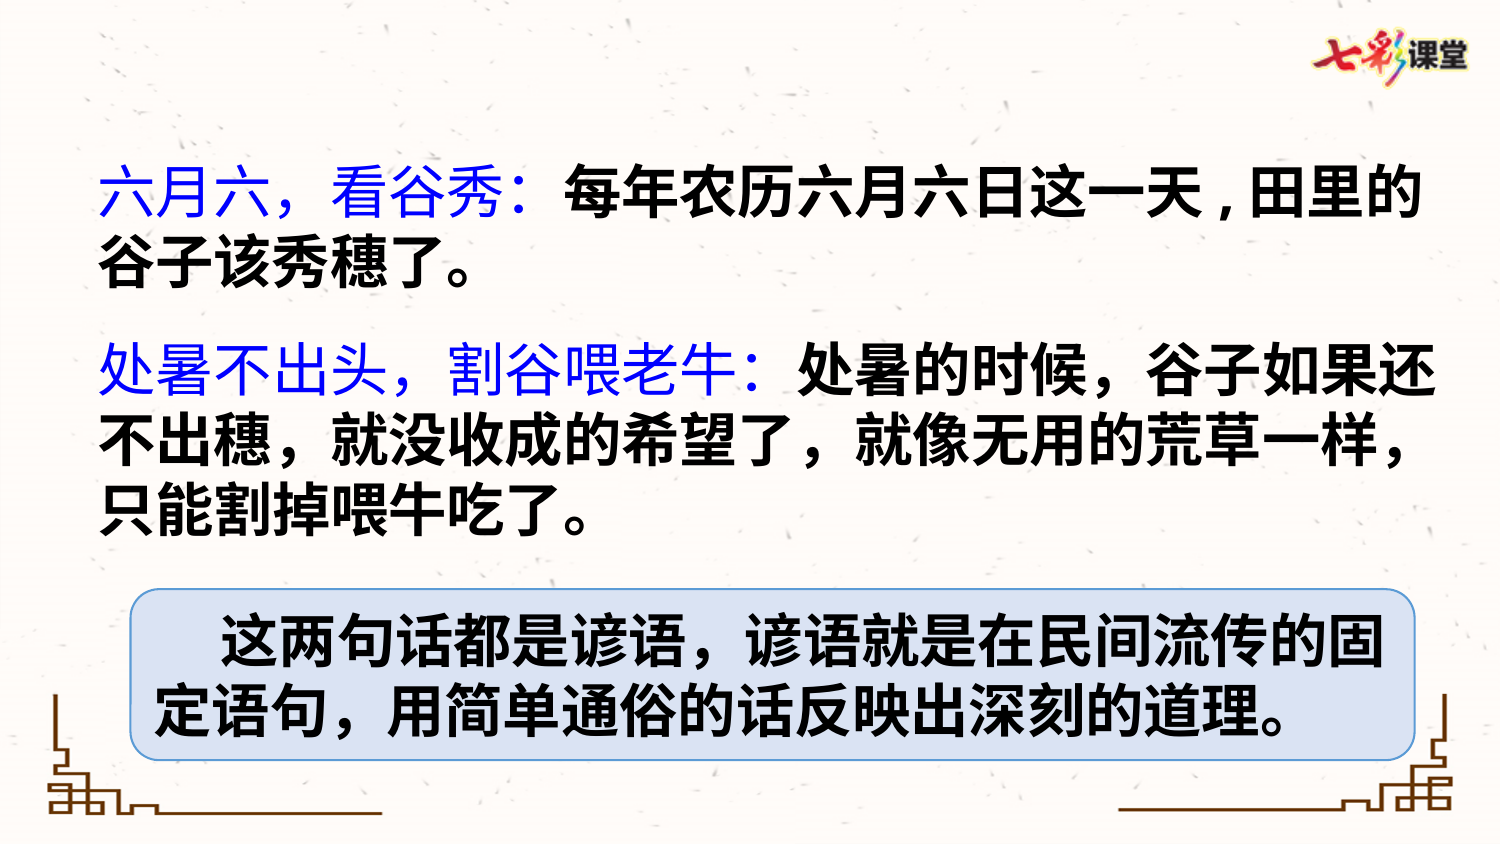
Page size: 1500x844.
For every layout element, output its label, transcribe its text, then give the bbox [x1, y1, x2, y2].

text_box 这两句话都是谚语，谚语就是在民间流传的固定语句，用简单通俗的话反映出深刻的道理。 [129, 588, 1416, 762]
text_box 六月六，看谷秀：每年农历六月六日这一天,田里的谷子该秀穗了。 [82, 147, 1460, 303]
text_box 处暑不出头，割谷喂老牛：处暑的时候，谷子如果还不出穗，就没收成的希望了，就像无用的荒草一样，只能割掉喂牛吃了。 [82, 325, 1460, 551]
picture [0, 0, 1500, 844]
